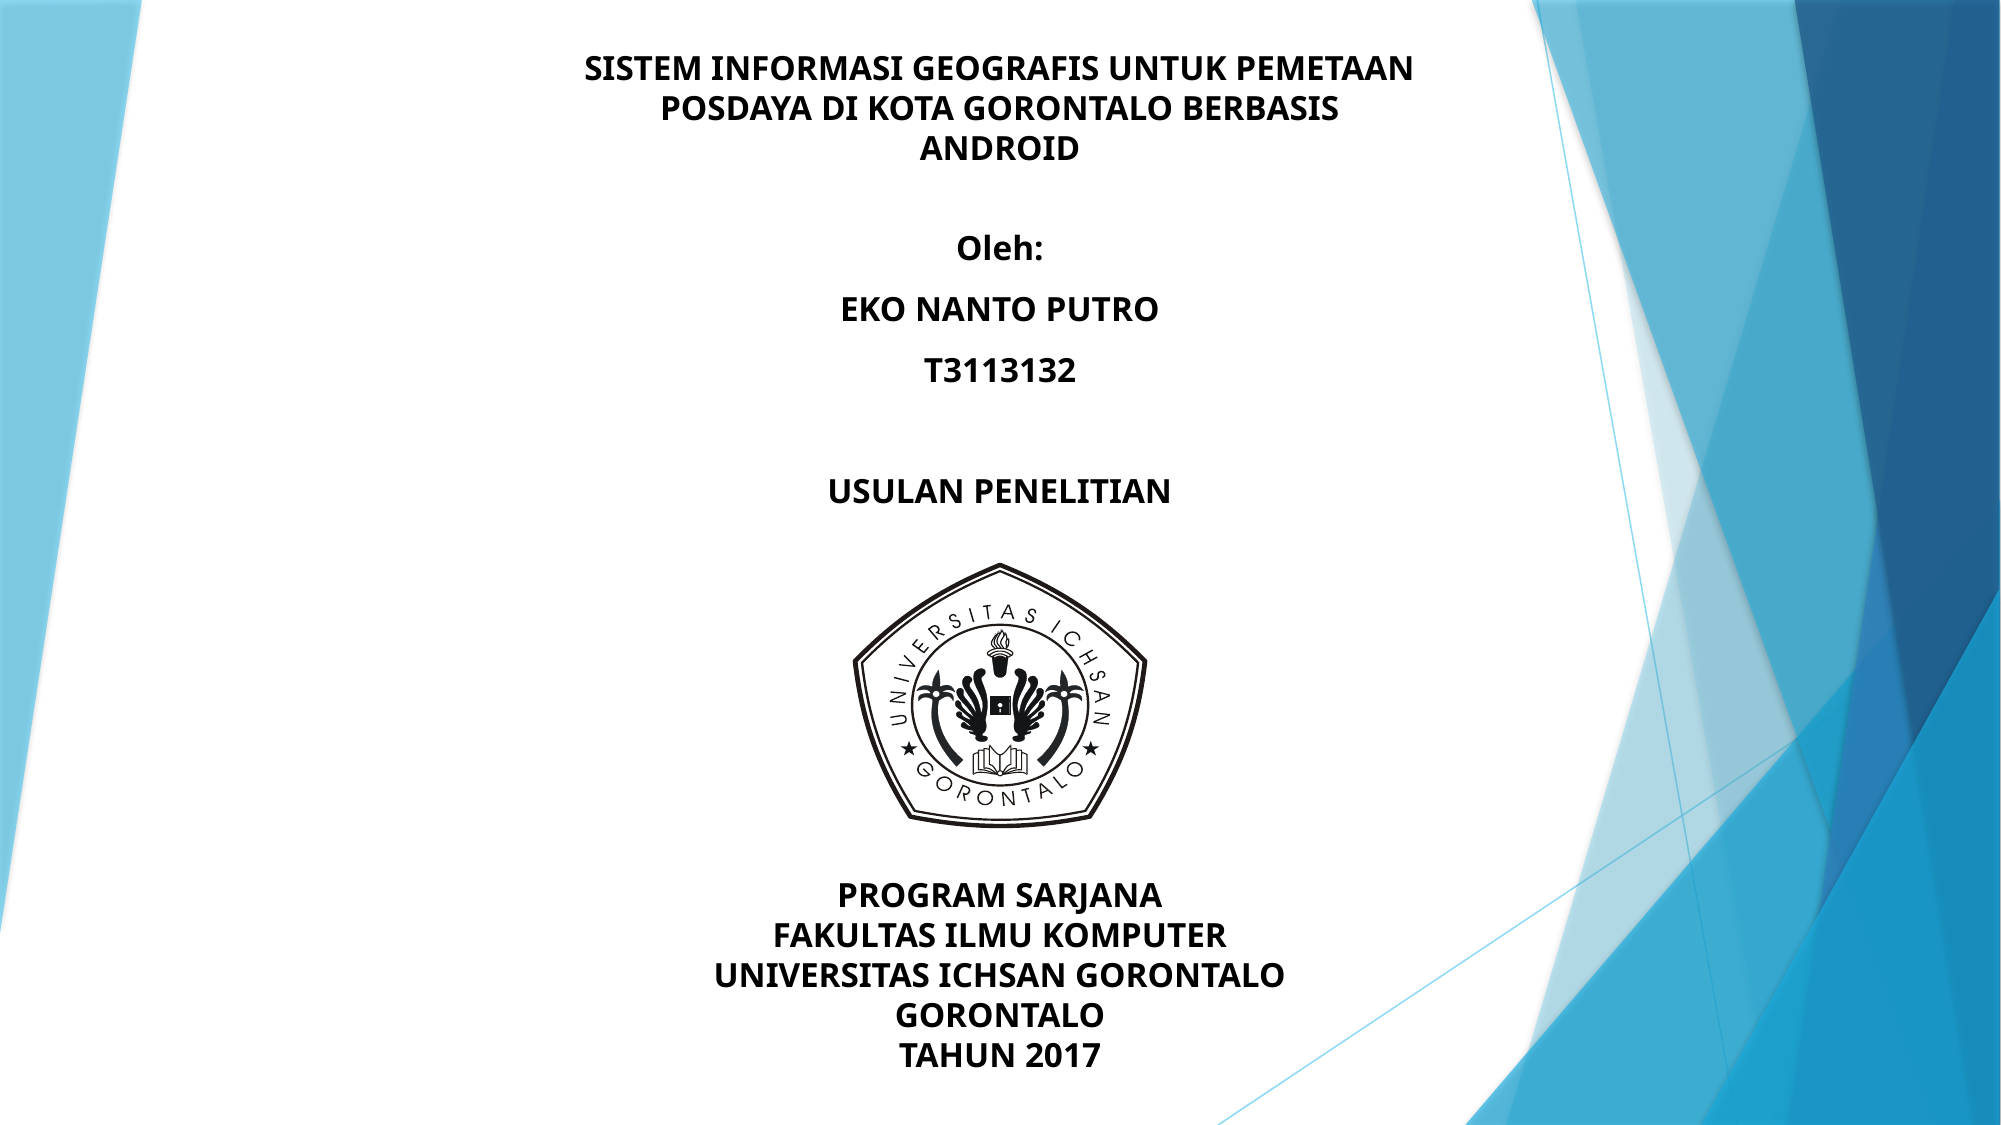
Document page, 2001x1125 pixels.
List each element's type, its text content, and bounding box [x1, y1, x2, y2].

subtitle SISTEM INFORMASI GEOGRAFIS UNTUK PEMETAAN POSDAYA DI KOTA GORONTALO BERBASIS ANDROID Oleh: EKO NANTO PUTRO T3113132 USULAN PENELITIAN PROGRAM SARJANA FAKULTAS ILMU KOMPUTER UNIVERSITAS ICHSAN GORONTALO GORONTALO TAHUN 2017 [0, 0, 2000, 1125]
picture [851, 561, 1148, 829]
